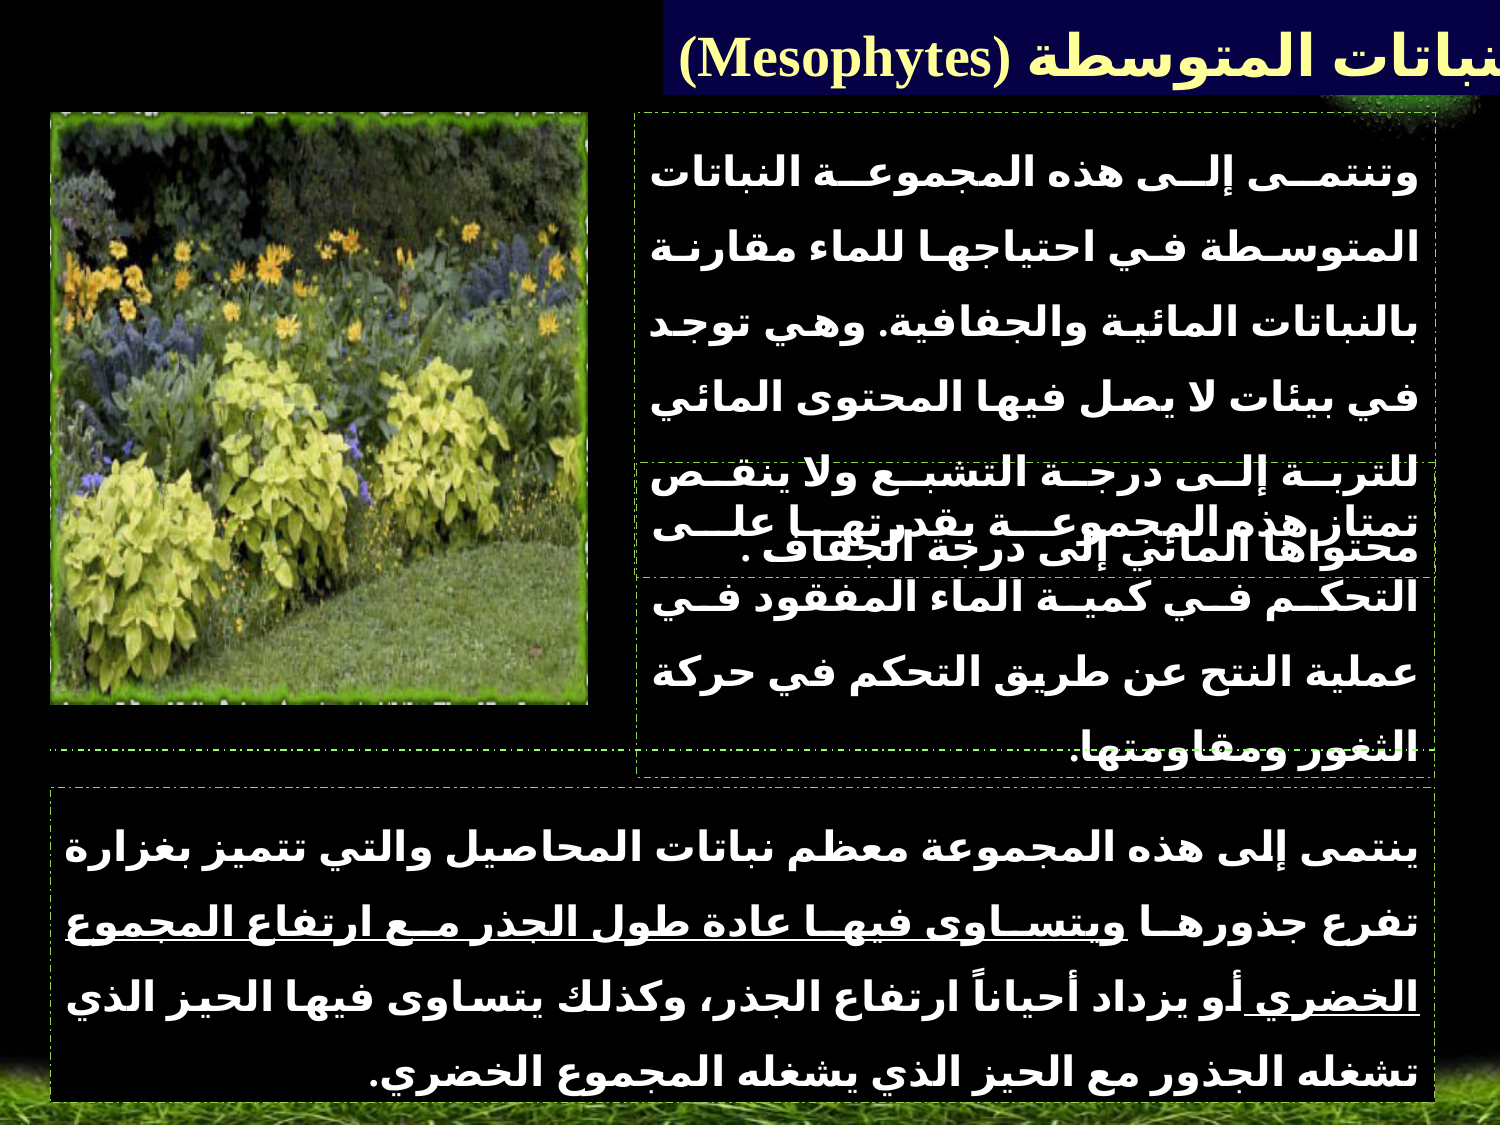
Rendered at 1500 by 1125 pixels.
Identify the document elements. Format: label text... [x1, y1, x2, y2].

picture [0, 0, 1500, 1125]
text_box ينتمى إلى هذه المجموعة معظم نباتات المحاصيل والتي تتميز بغزارة تفرع جذورها ويتساوى فيها عادة طول الجذر مع ارتفاع المجموع الخضري أو يزداد أحياناً ارتفاع الجذر، وكذلك يتساوى فيها الحيز الذي تشغله الجذور مع الحيز الذي يشغله المجموع الخضري. [50, 787, 1435, 1103]
text_box تمتاز هذه المجموعة بقدرتها على التحكم في كمية الماء المفقود في عملية النتح عن طريق التحكم في حركة الثغور ومقاومتها. [636, 757, 1435, 778]
text_box النباتات المتوسطة (Mesophytes) [663, 0, 1500, 96]
text_box تمتاز هذه المجموعة بقدرتها على التحكم في كمية الماء المفقود في عملية النتح عن طريق التحكم في حركة الثغور ومقاومتها. [636, 578, 1435, 749]
text_box وتنتمى إلى هذه المجموعة النباتات المتوسطة في احتياجها للماء مقارنة بالنباتات المائية والجفافية. وهي توجد في بيئات لا يصل فيها المحتوى المائي للتربة إلى درجة التشبع ولا ينقص محتواها المائي إلى درجة الجفاف . [634, 112, 1436, 578]
